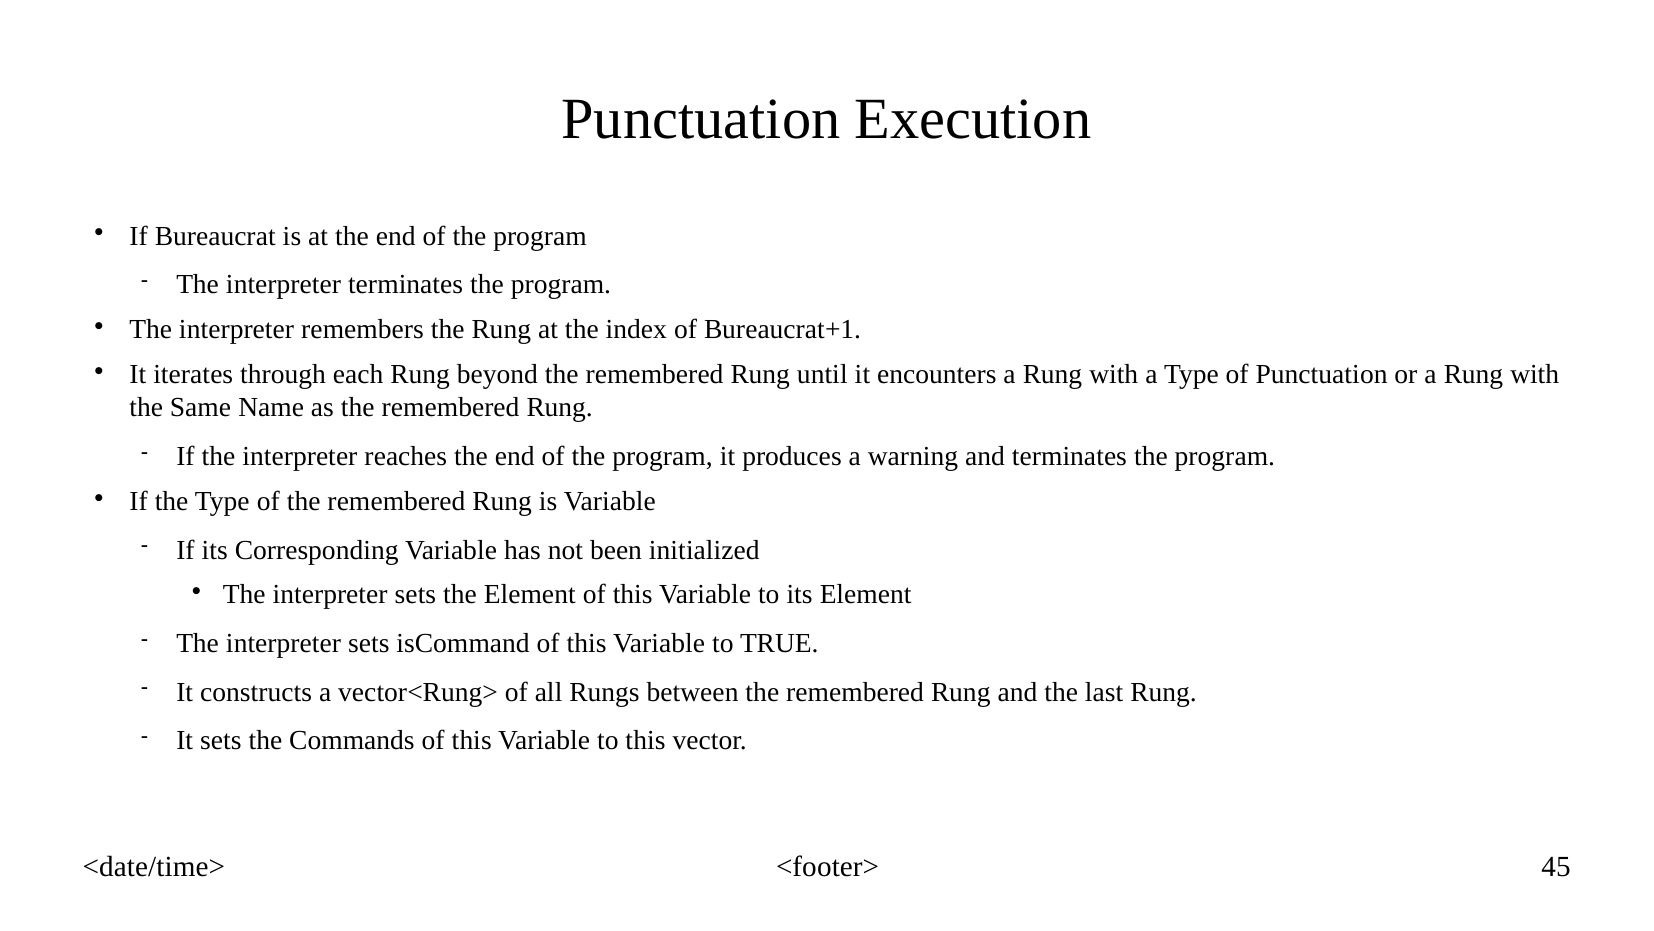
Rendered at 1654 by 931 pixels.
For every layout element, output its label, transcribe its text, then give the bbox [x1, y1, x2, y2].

text_box If Bureaucrat is at the end of the program The interpreter terminates the program. The interpreter remembers the Rung at the index of Bureaucrat+1. It iterates through each Rung beyond the remembered Rung until it encounters a Rung with a Type of Punctuation or a Rung with the Same Name as the remembered Rung. If the interpreter reaches the end of the program, it produces a warning and terminates the program. If the Type of the remembered Rung is Variable If its Corresponding Variable has not been initialized The interpreter sets the Element of this Variable to its Element The interpreter sets isCommand of this Variable to TRUE. It constructs a vector<Rung> of all Rungs between the remembered Rung and the last Rung. It sets the Commands of this Variable to this vector. [82, 217, 1571, 757]
text_box Punctuation Execution [82, 37, 1571, 193]
